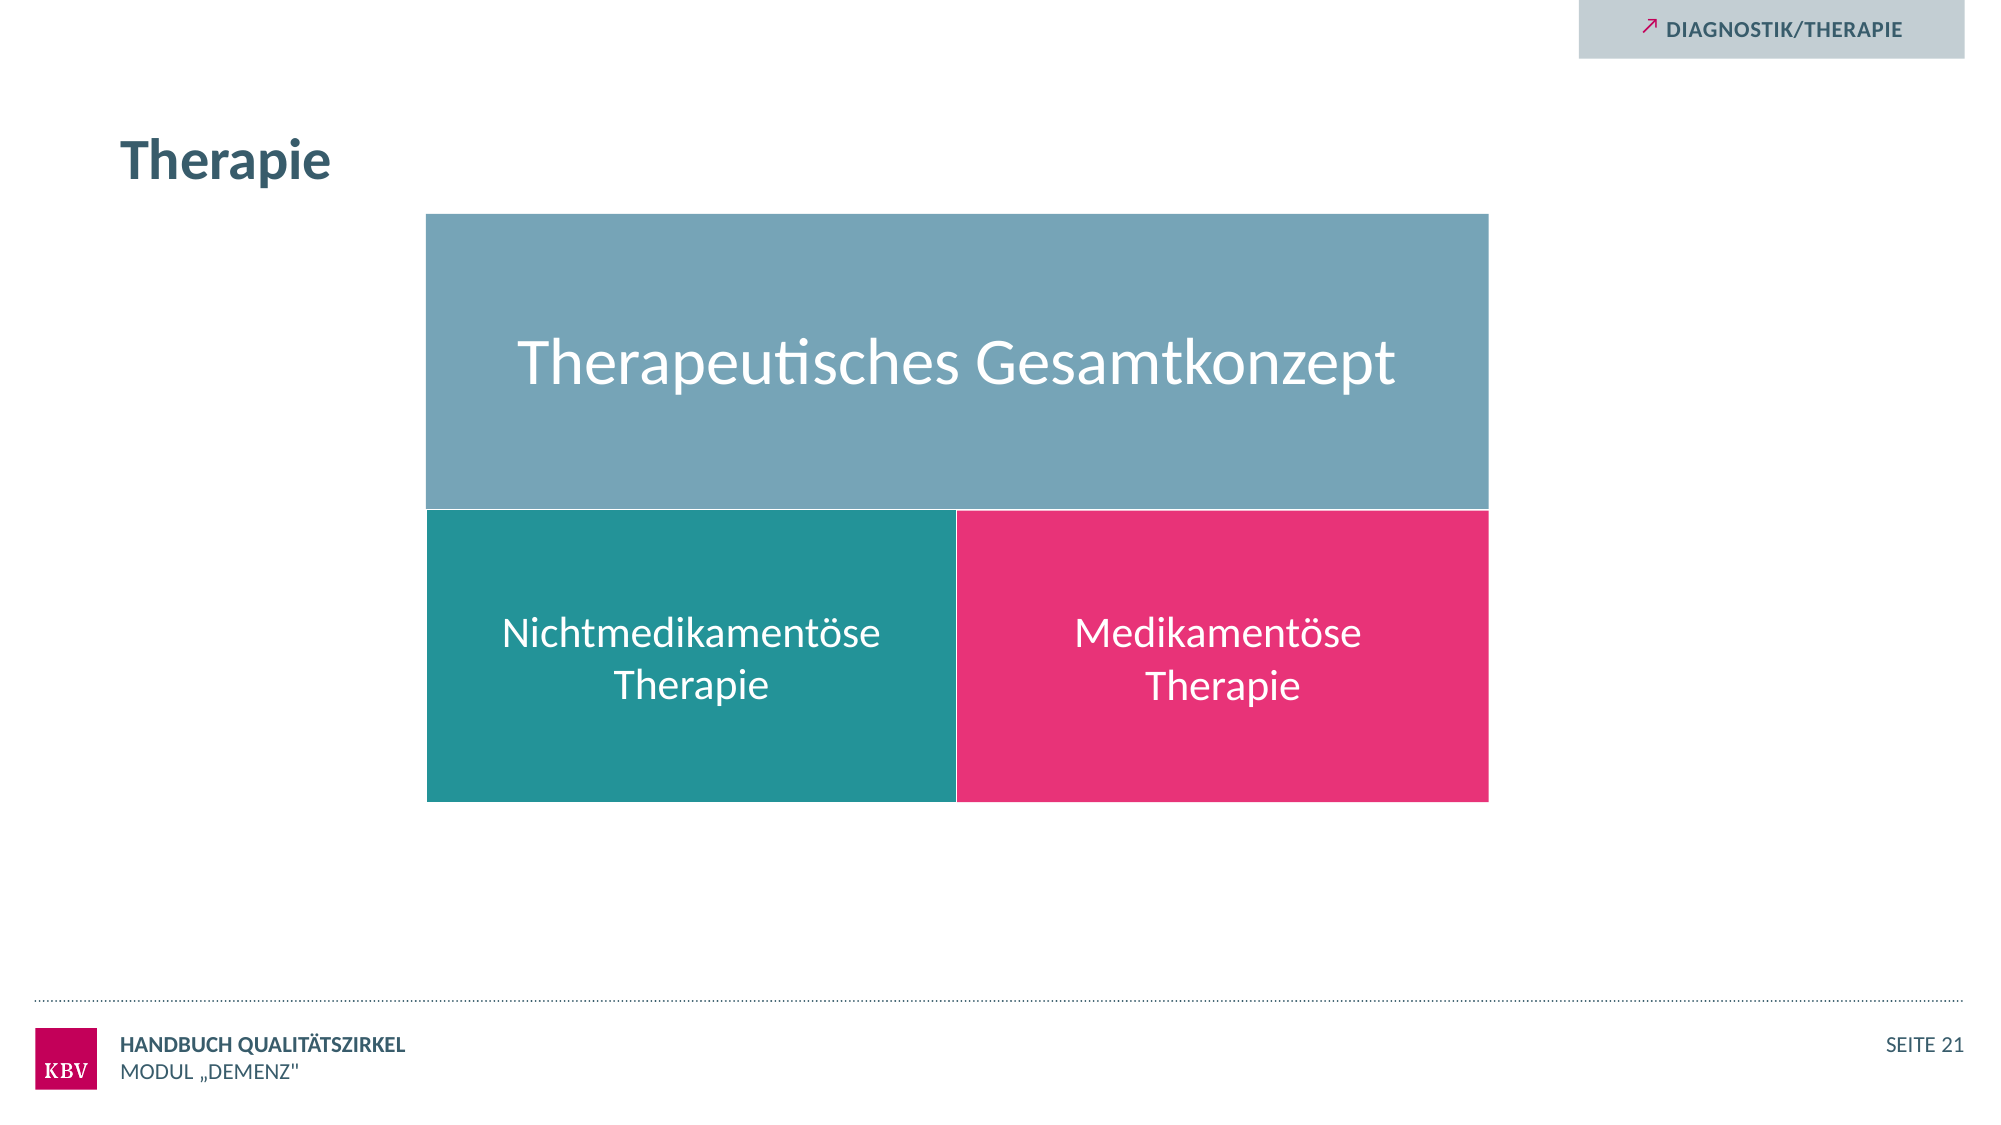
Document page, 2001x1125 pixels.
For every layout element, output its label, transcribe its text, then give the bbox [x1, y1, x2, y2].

text_box Nichtmedikamentöse Therapie [424, 507, 959, 805]
list Diagnostik/Therapie [1578, 0, 1965, 59]
title Therapie [120, 129, 1880, 201]
footer Handbuch Qualitätszirkel [120, 1030, 1668, 1057]
slide_number Seite 21 [1787, 1030, 1965, 1057]
list Therapeutisches Gesamtkonzept [425, 213, 1490, 510]
slide_number Modul „Demenz" [120, 1057, 1668, 1084]
text_box Medikamentöse Therapie [957, 510, 1489, 803]
